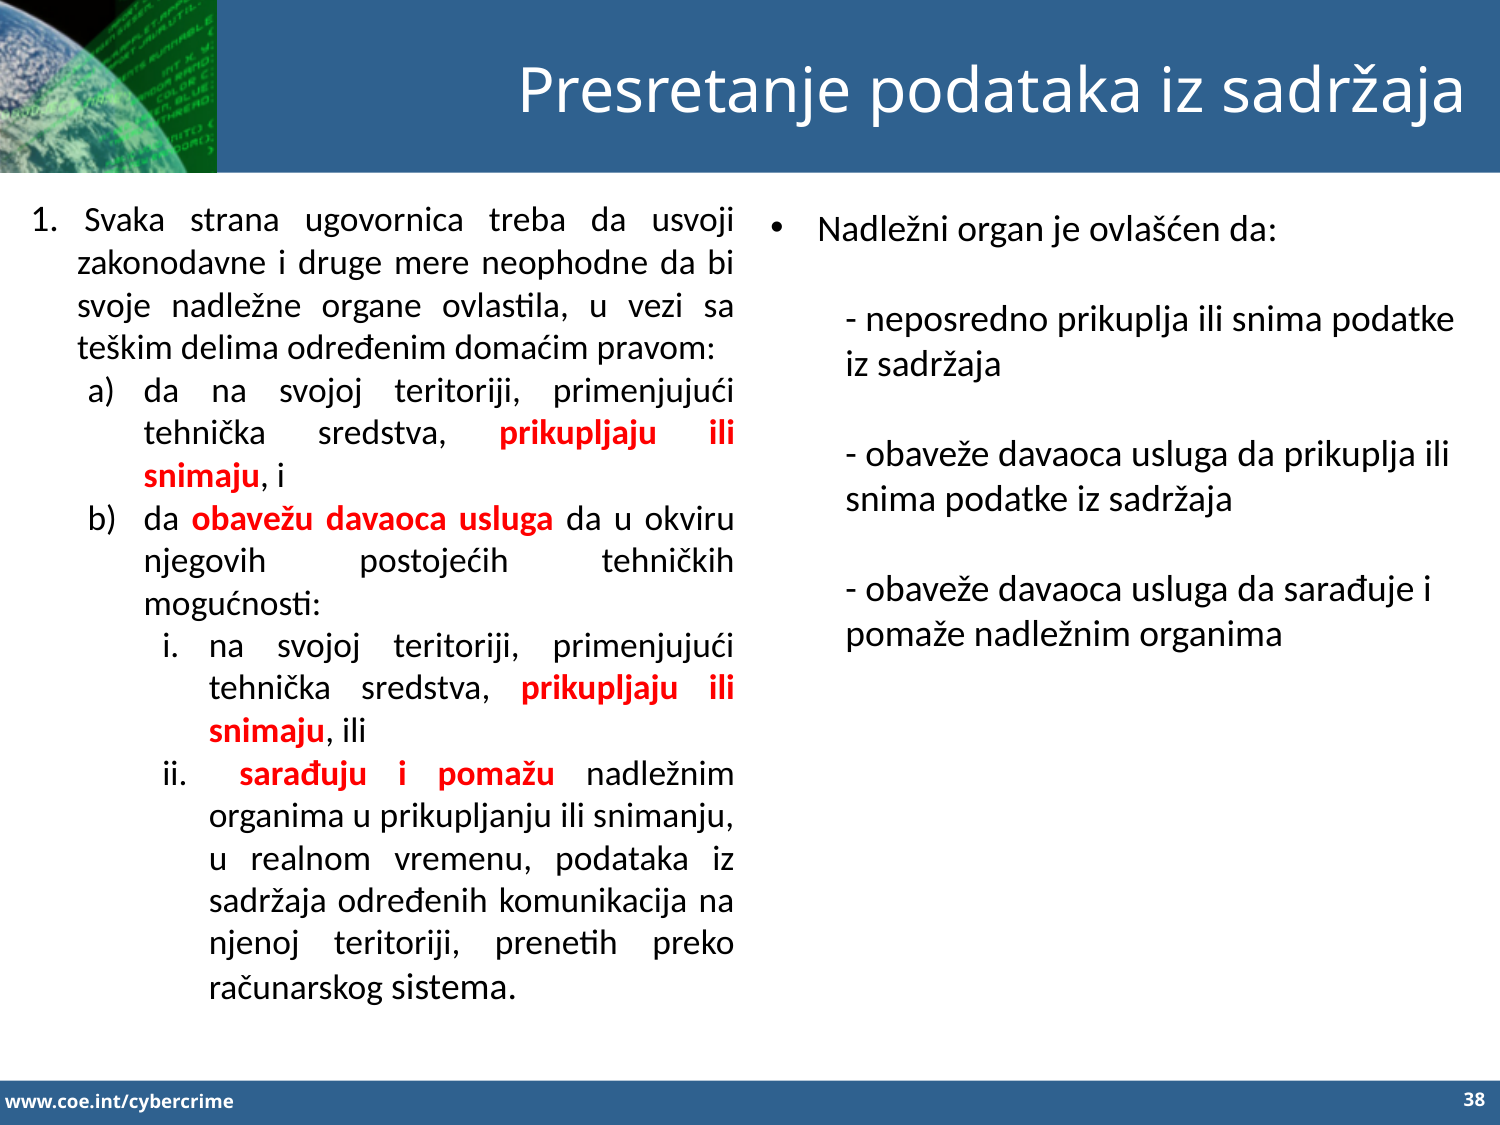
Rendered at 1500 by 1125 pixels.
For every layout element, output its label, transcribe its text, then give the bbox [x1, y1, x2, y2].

picture [0, 0, 217, 173]
text_box Nadležni organ je ovlašćen da: - neposredno prikuplja ili snima podatke iz sadržaja - obaveže davaoca usluga da prikuplja ili snima podatke iz sadržaja - obaveže davaoca usluga da sarađuje i pomaže nadležnim organima [755, 196, 1480, 661]
text_box 1. Svaka strana ugovornica treba da usvoji zakonodavne i druge mere neophodne da bi svoje nadležne organe ovlastila, u vezi sa teškim delima određenim domaćim pravom: da na svojoj teritoriji, primenjujući tehnička sredstva, prikupljaju ili snimaju, i da obavežu davaoca usluga da u okviru njegovih postojećih tehničkih mogućnosti: na svojoj teritoriji, primenjujući tehnička sredstva, prikupljaju ili snimaju, ili sarađuju i pomažu nadležnim organima u prikupljanju ili snimanju, u realnom vremenu, podataka iz sadržaja određenih komunikacija na njenoj teritoriji, prenetih preko računarskog sistema. [15, 186, 750, 1015]
text_box Presretanje podataka iz sadržaja [230, 42, 1483, 133]
